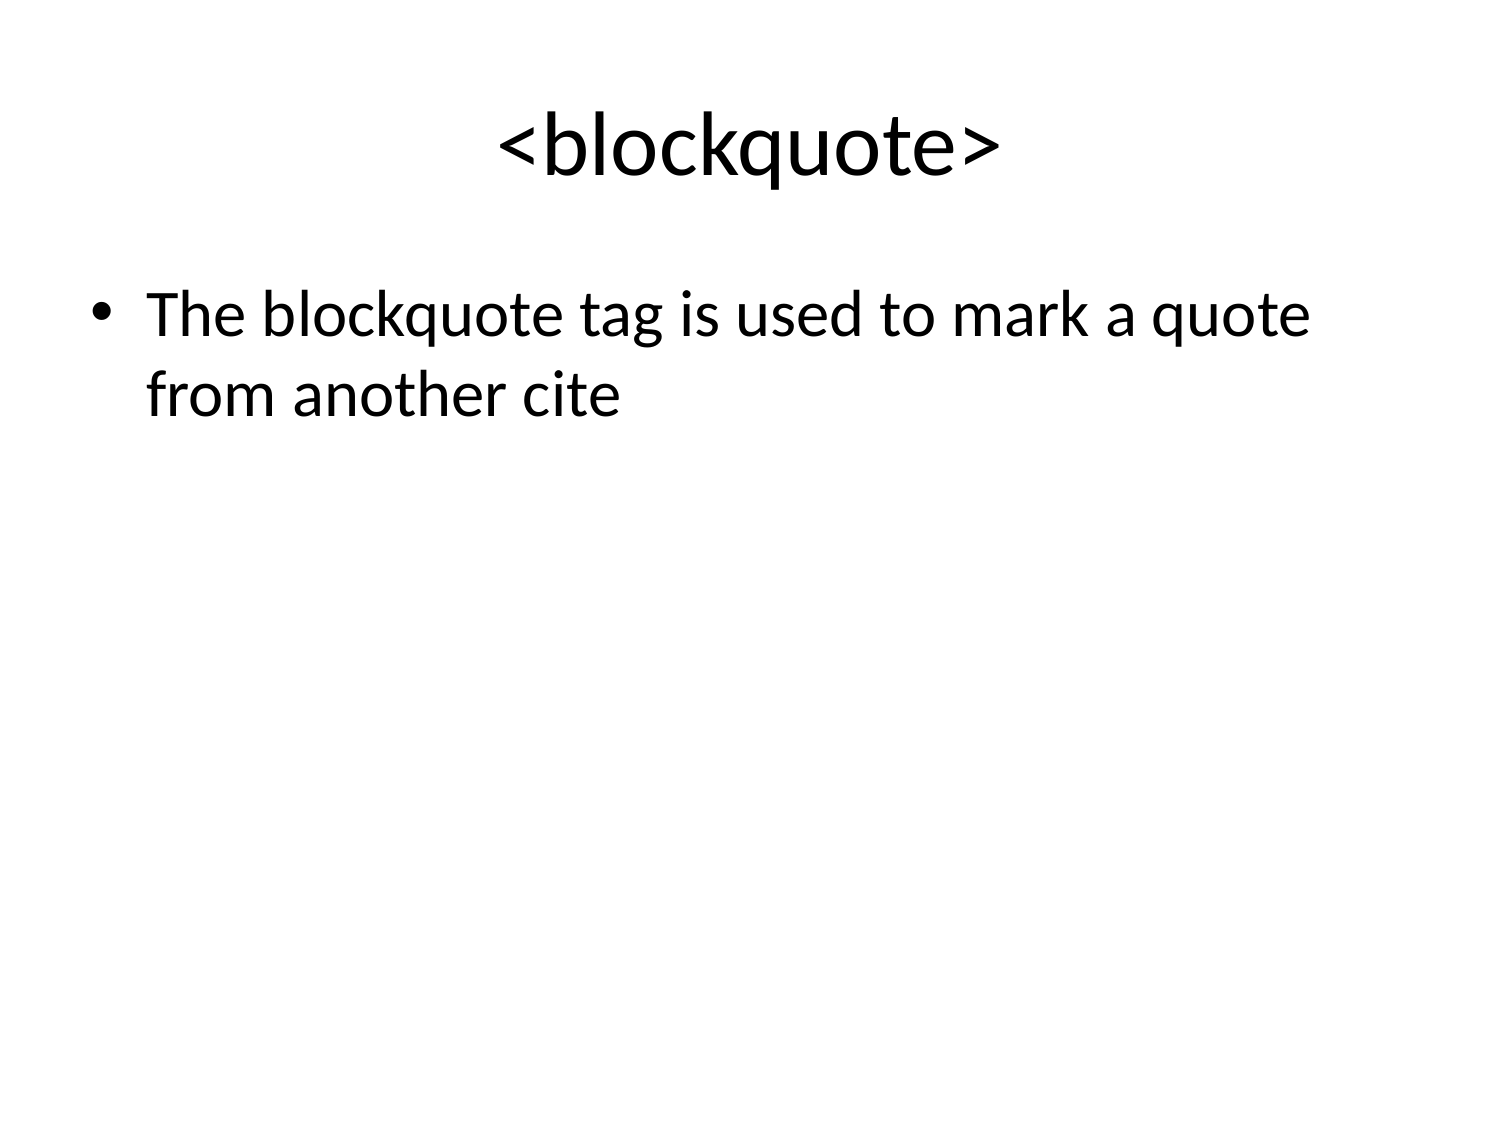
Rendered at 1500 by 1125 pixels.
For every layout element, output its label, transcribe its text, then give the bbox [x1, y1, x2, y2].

list The blockquote tag is used to mark a quote from another cite [75, 262, 1425, 1005]
title <blockquote> [75, 45, 1425, 233]
